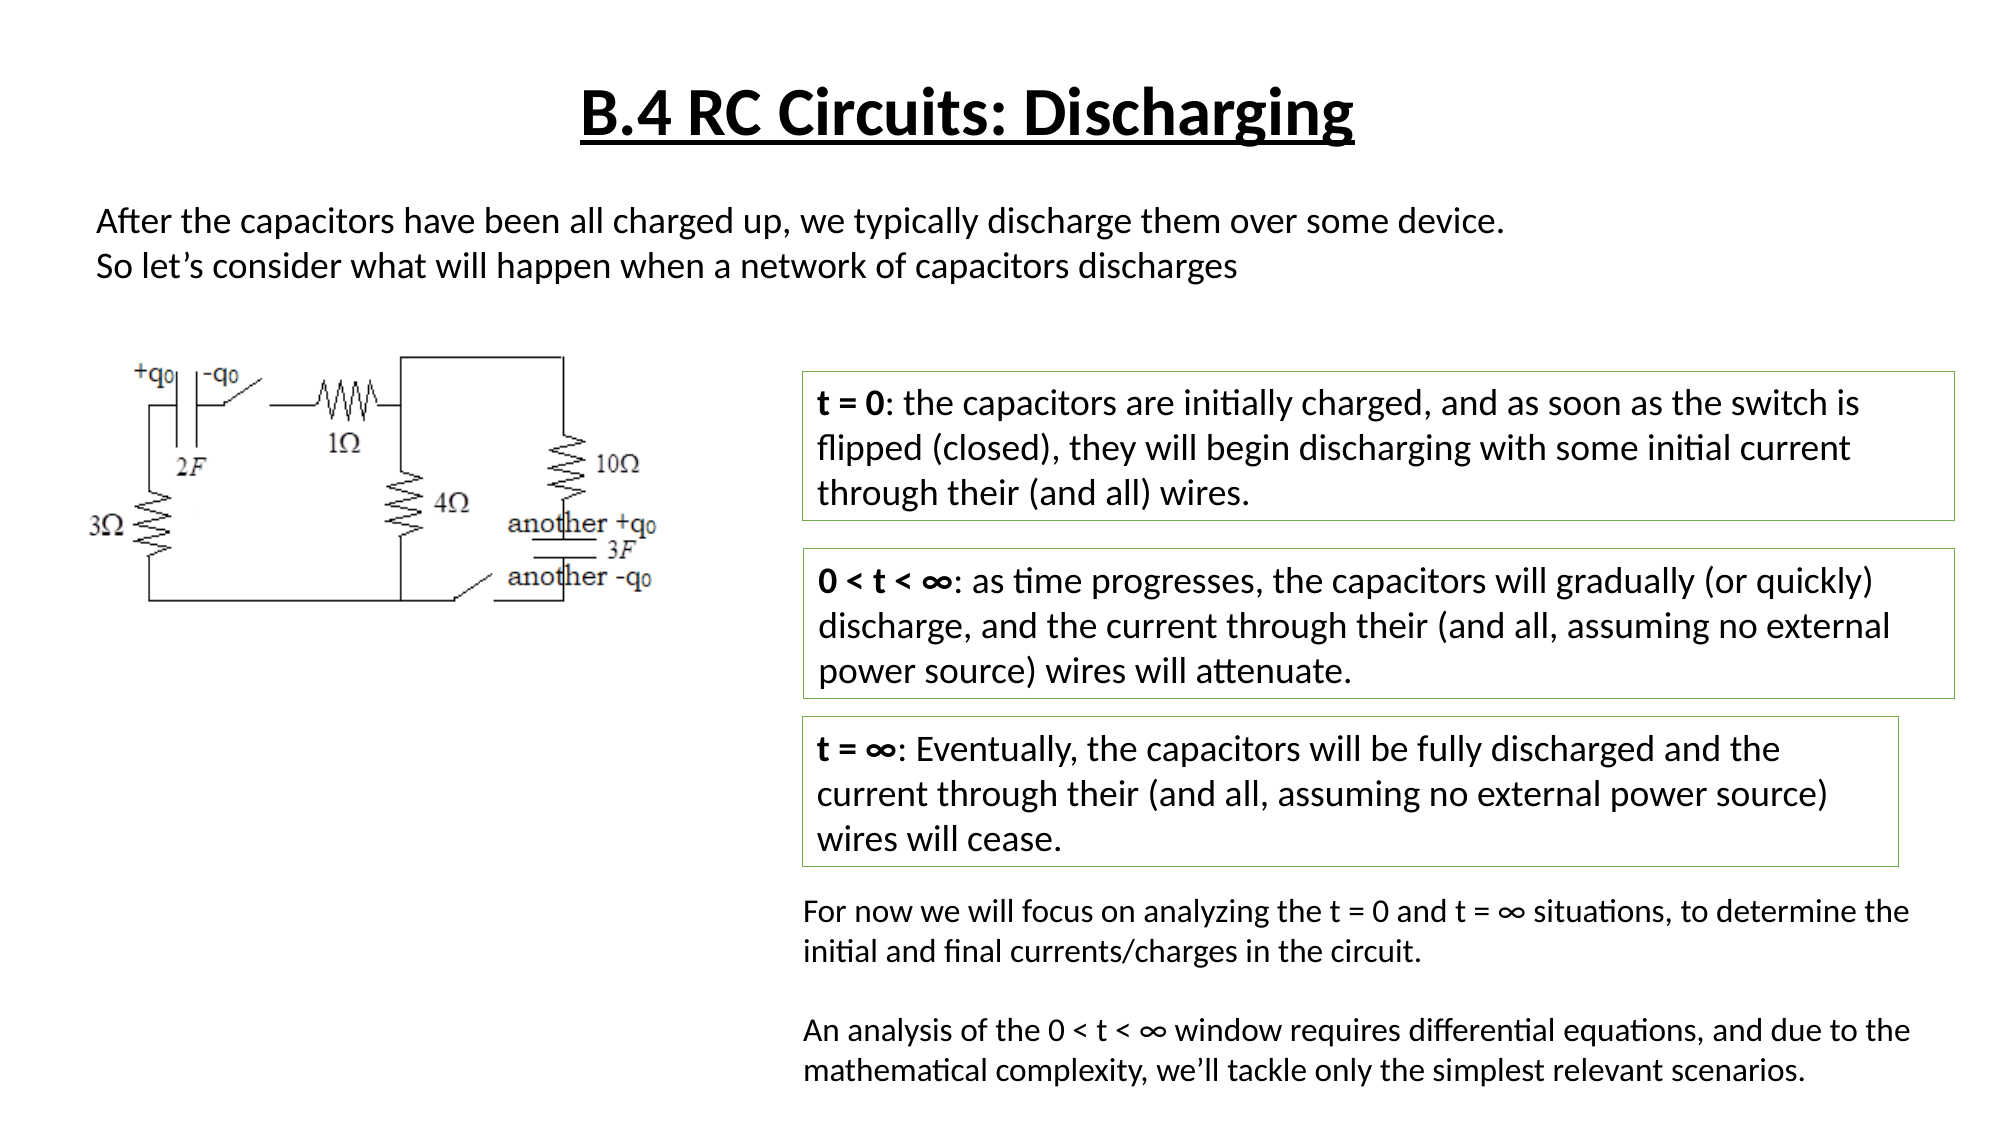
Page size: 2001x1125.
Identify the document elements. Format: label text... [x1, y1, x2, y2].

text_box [35, 327, 718, 693]
text_box 0 < t < ∞: as time progresses, the capacitors will gradually (or quickly) discharge, and the current through their (and all, assuming no external power source) wires will attenuate. [803, 548, 1955, 699]
text_box t = ∞: Eventually, the capacitors will be fully discharged and the current through their (and all, assuming no external power source) wires will cease. [802, 716, 1899, 867]
title B.4 RC Circuits: Discharging [335, 68, 1600, 159]
text_box For now we will focus on analyzing the t = 0 and t = ∞ situations, to determine the initial and final currents/charges in the circuit. An analysis of the 0 < t < ∞ window requires differential equations, and due to the mathematical complexity, we’ll tackle only the simplest relevant scenarios. [788, 881, 1941, 1096]
text_box t = 0: the capacitors are initially charged, and as soon as the switch is flipped (closed), they will begin discharging with some initial current through their (and all) wires. [802, 371, 1955, 521]
text_box After the capacitors have been all charged up, we typically discharge them over some device. So let’s consider what will happen when a network of capacitors discharges [81, 189, 1540, 294]
